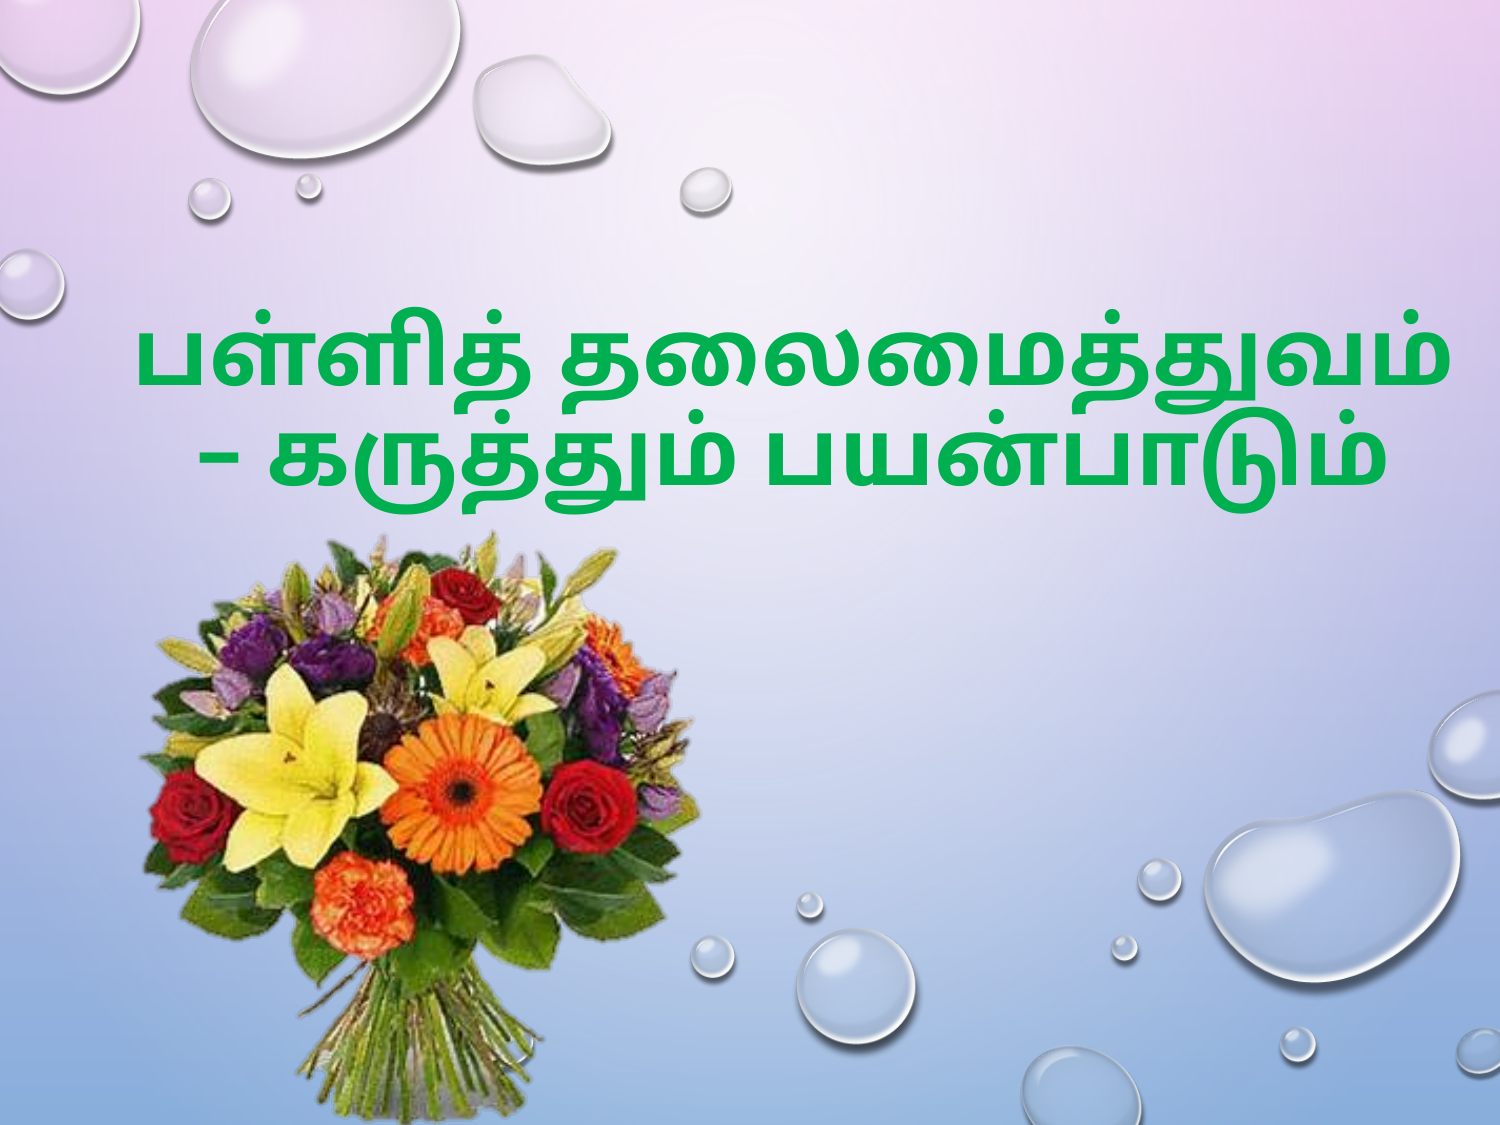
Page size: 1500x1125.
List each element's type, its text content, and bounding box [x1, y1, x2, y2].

title பள்ளித் தலைமைத்துவம் – கருத்தும் பயன்பாடும் [112, 267, 1475, 513]
picture [0, 0, 1500, 1125]
